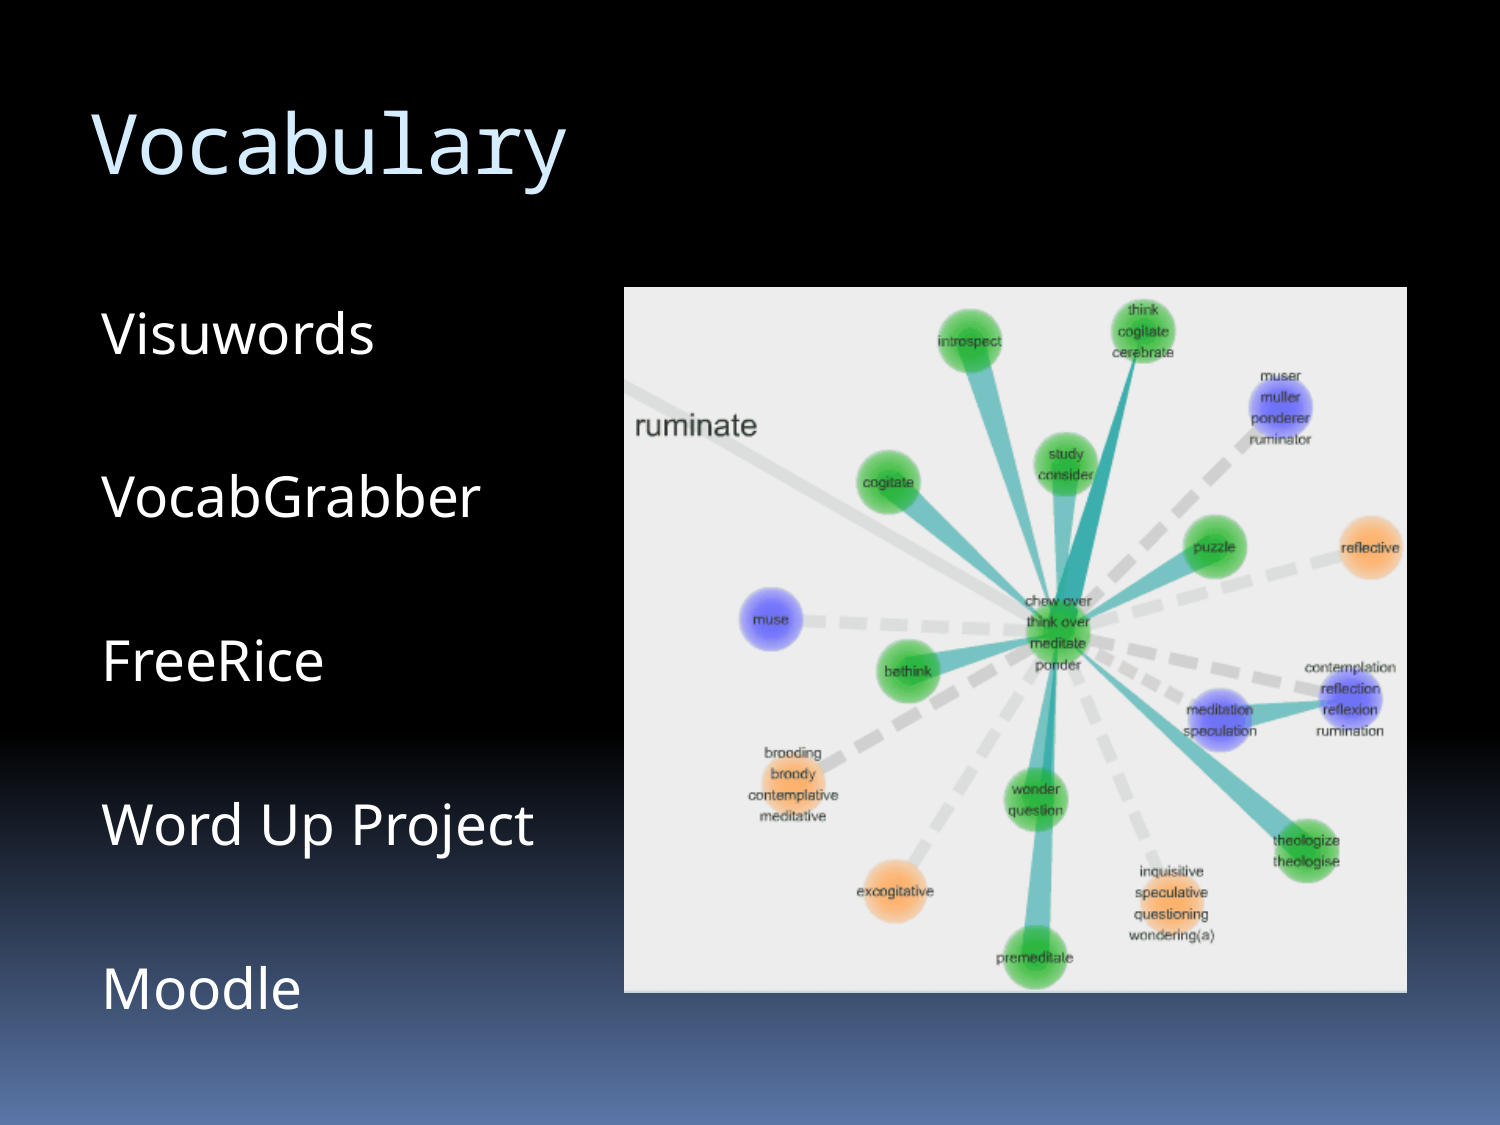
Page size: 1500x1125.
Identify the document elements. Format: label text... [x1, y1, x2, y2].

list Visuwords VocabGrabber FreeRice Word Up Project Moodle [76, 290, 739, 1033]
title Vocabulary [75, 83, 1425, 234]
picture [624, 287, 1407, 993]
